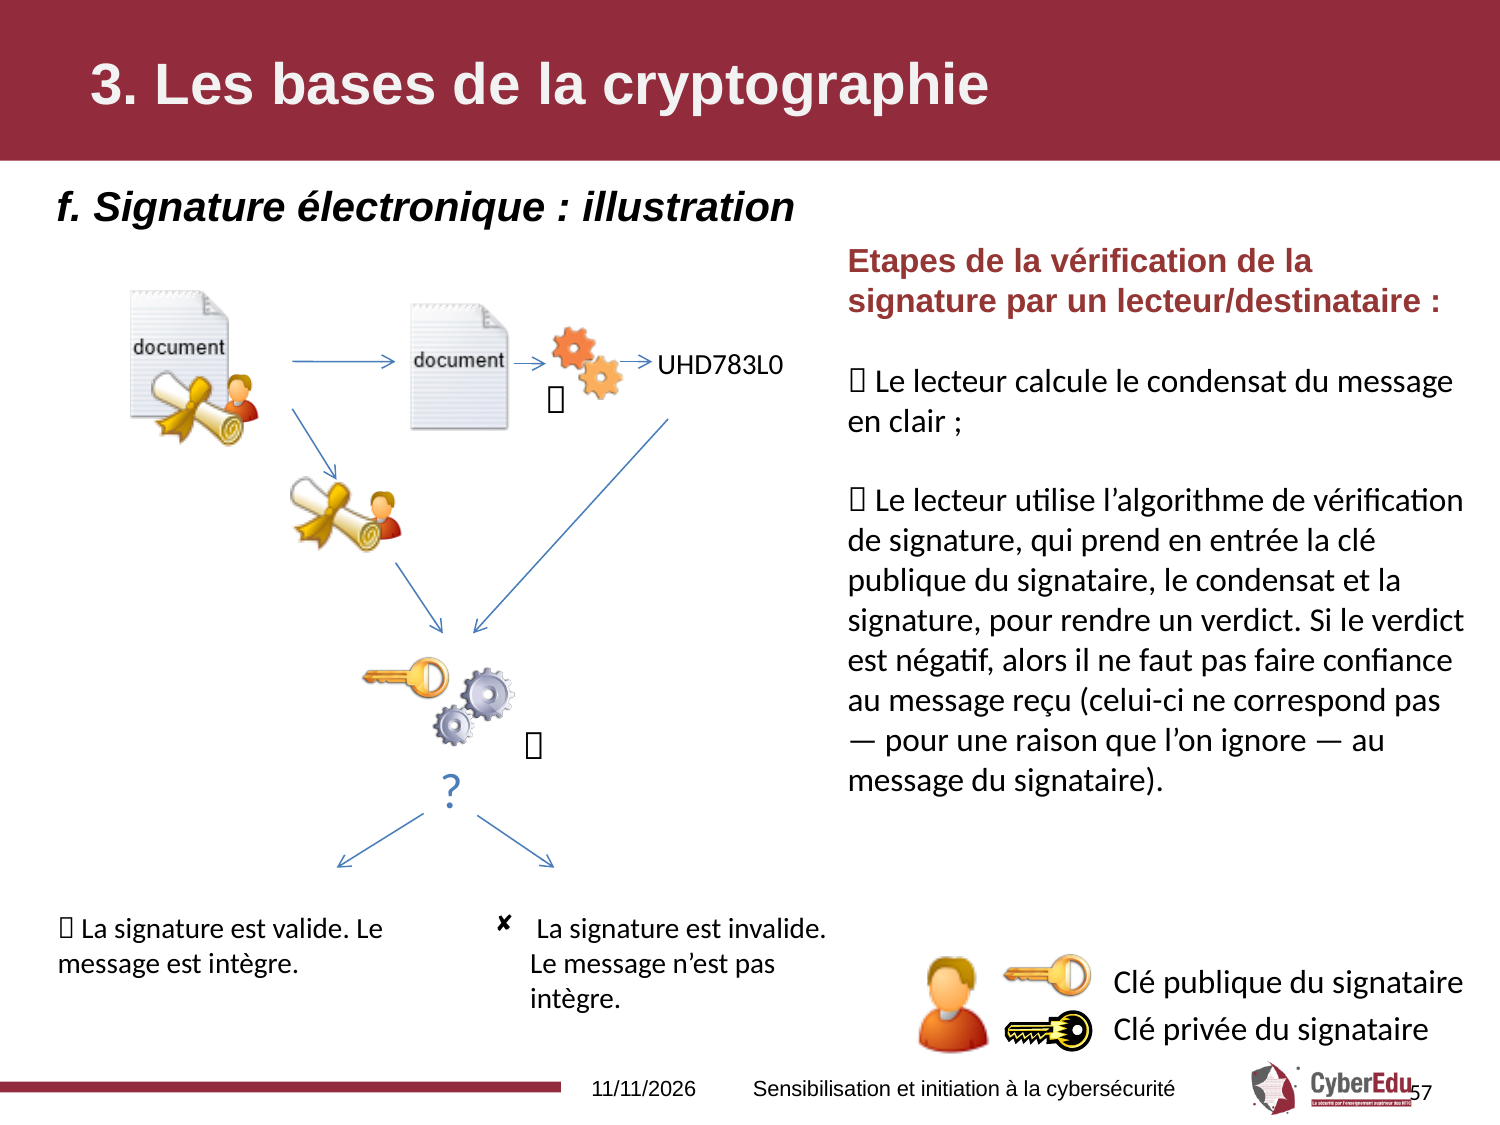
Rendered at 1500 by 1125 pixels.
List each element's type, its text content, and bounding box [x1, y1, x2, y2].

picture [289, 467, 410, 563]
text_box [129, 290, 266, 457]
text_box  La signature est valide. Le message est intègre. [42, 901, 415, 987]
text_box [472, 418, 669, 634]
text_box f. Signature électronique : illustration [41, 172, 1471, 268]
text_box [395, 562, 444, 634]
picture [903, 928, 1096, 1056]
text_box Clé privée du signataire [1098, 999, 1483, 1055]
text_box Clé publique du signataire [1098, 952, 1483, 999]
footer Sensibilisation et initiation à la cybersécurité [738, 1057, 1236, 1118]
picture [360, 631, 516, 750]
picture [550, 325, 625, 400]
text_box ? [424, 751, 478, 827]
text_box Etapes de la vérification de la signature par un lecteur/destinataire :  Le lecteur calcule le condensat du message en clair ;  Le lecteur utilise l’algorithme de vérification de signature, qui prend en entrée la clé publique du signataire, le condensat et la signature, pour rendre un verdict. Si le verdict est négatif, alors il ne faut pas faire confiance au message reçu (celui-ci ne correspond pas — pour une raison que l’on ignore — au message du signataire). [832, 231, 1483, 806]
picture [1246, 1060, 1412, 1115]
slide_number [561, 1057, 727, 1118]
text_box La signature est invalide. Le message n’est pas intègre. [480, 901, 857, 1022]
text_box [292, 408, 337, 466]
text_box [477, 815, 555, 868]
text_box UHD783L0 [642, 338, 799, 388]
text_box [336, 813, 424, 868]
text_box  [507, 714, 561, 775]
picture [395, 302, 525, 432]
text_box  [530, 371, 583, 417]
title 3. Les bases de la cryptographie [75, 1, 1425, 161]
